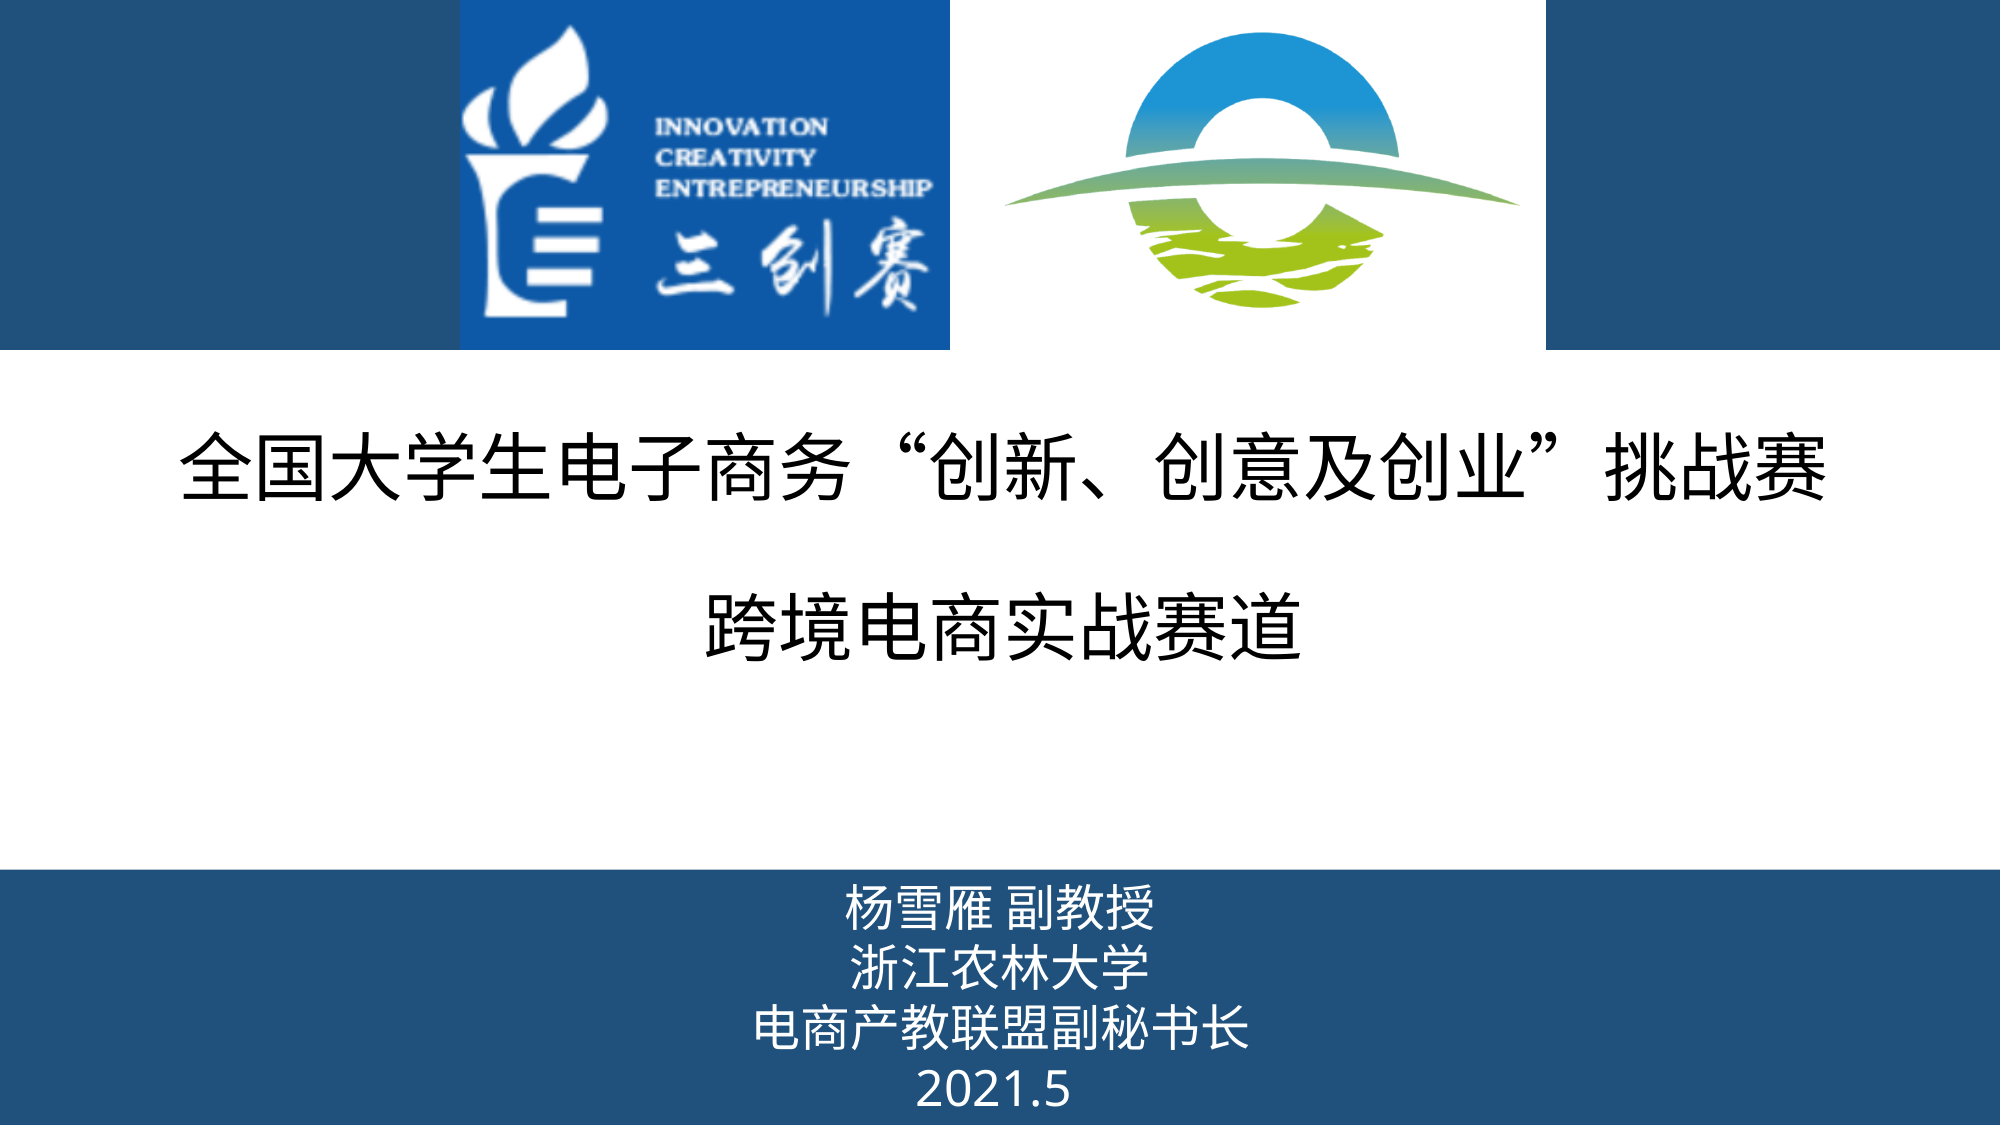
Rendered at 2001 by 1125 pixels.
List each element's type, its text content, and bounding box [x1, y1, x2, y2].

text_box 全国大学生电子商务“创新、创意及创业”挑战赛 跨境电商实战赛道 [0, 368, 2000, 826]
text_box 杨雪雁 副教授 浙江农林大学 电商产教联盟副秘书长 2021.5 [371, 868, 1628, 1124]
picture [460, 0, 1546, 350]
